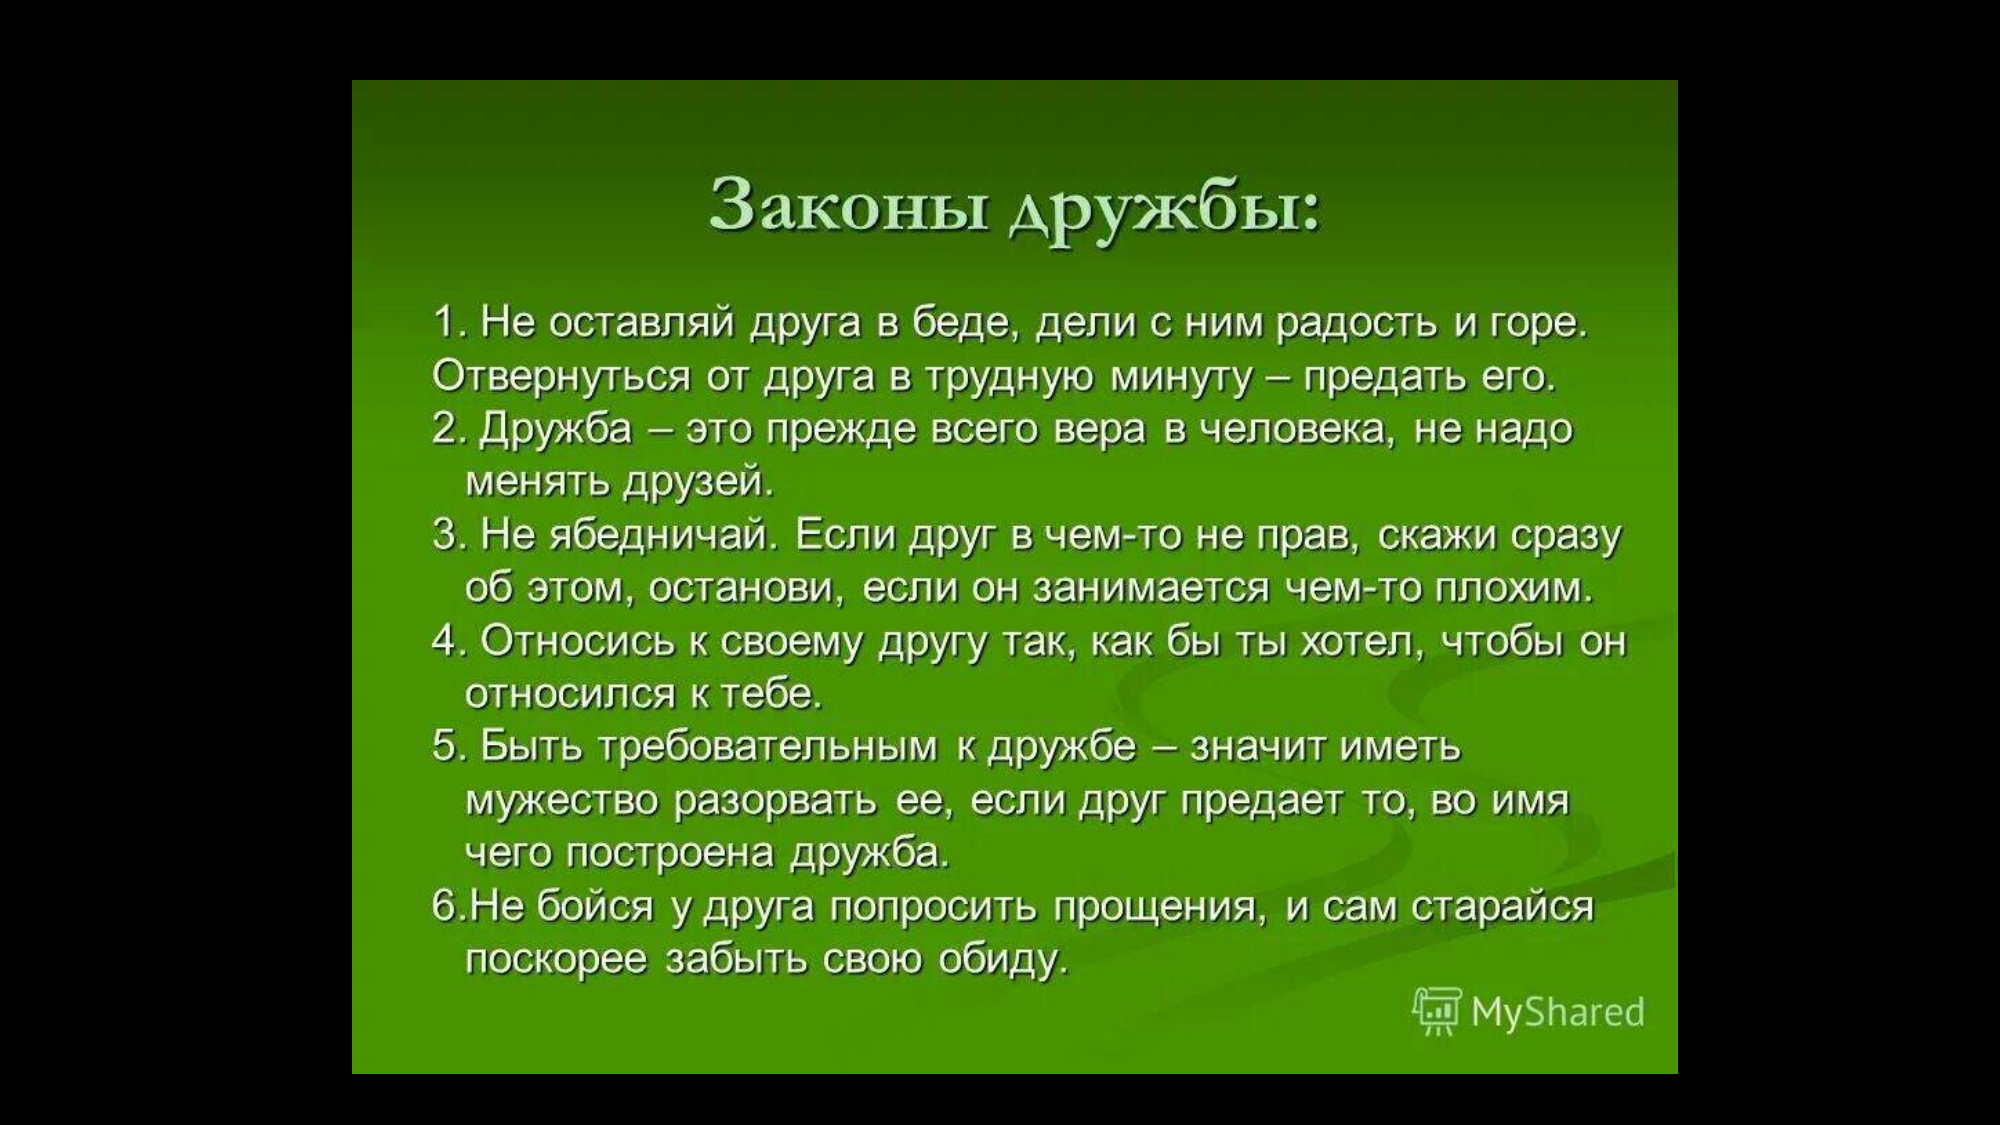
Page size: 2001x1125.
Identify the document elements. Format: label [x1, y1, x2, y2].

picture [352, 80, 1678, 1074]
